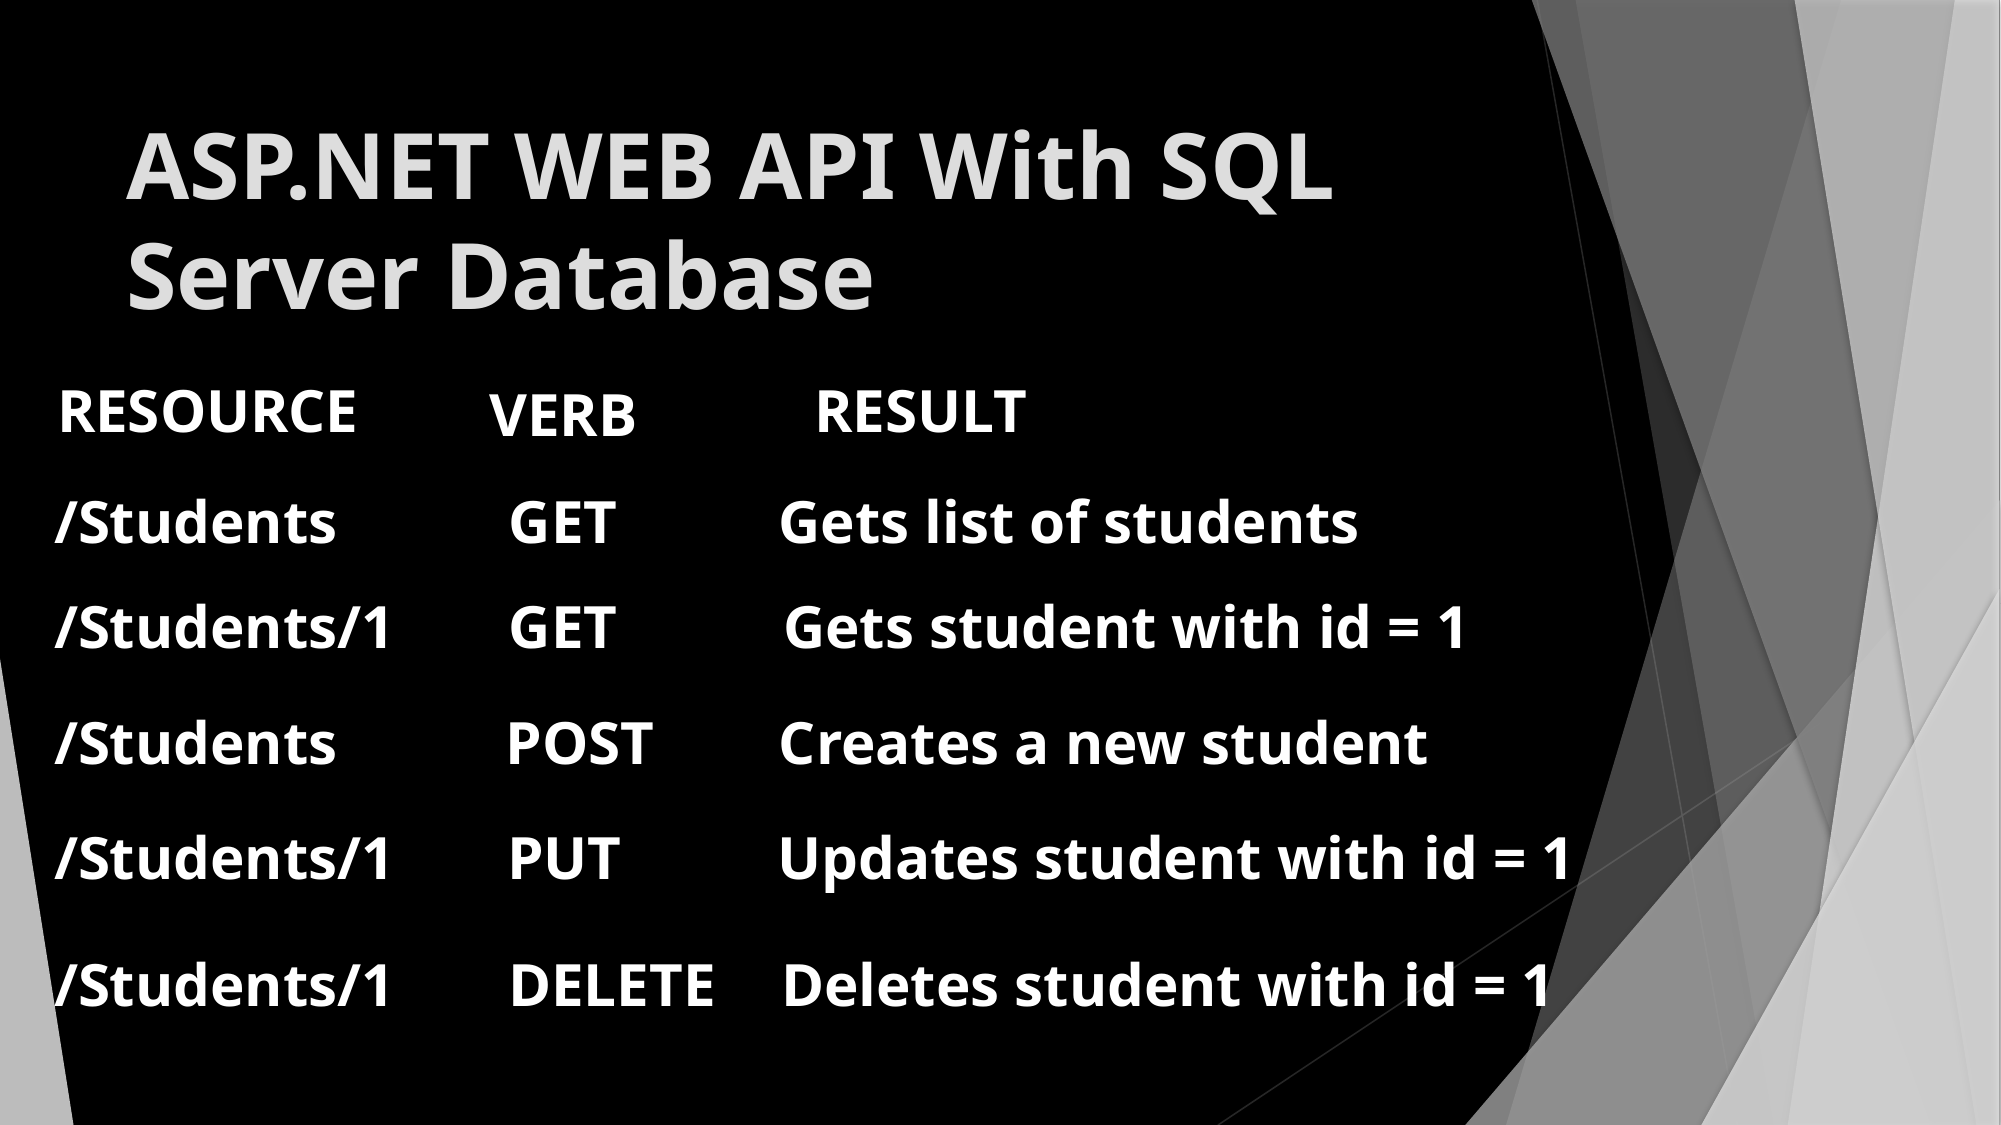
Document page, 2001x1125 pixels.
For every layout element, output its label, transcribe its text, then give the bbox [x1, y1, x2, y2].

text_box RESULT [799, 366, 1042, 452]
title ASP.NET WEB API With SQL Server Database [111, 99, 1522, 317]
text_box /Students/1 [39, 582, 410, 668]
text_box GET [494, 477, 633, 563]
text_box Updates student with id = 1 [763, 814, 1590, 899]
text_box DELETE [493, 940, 731, 1026]
text_box VERB [474, 370, 653, 456]
text_box /Students/1 [39, 814, 410, 899]
text_box RESOURCE [42, 366, 374, 452]
text_box /Students [39, 698, 353, 784]
text_box Creates a new student [764, 698, 1444, 784]
text_box Deletes student with id = 1 [766, 940, 1570, 1026]
text_box GET [494, 582, 633, 668]
text_box /Students/1 [39, 940, 410, 1026]
text_box Gets student with id = 1 [768, 582, 1485, 668]
text_box /Students [39, 477, 353, 563]
text_box Gets list of students [763, 477, 1375, 563]
text_box PUT [492, 814, 637, 899]
text_box POST [491, 698, 670, 784]
